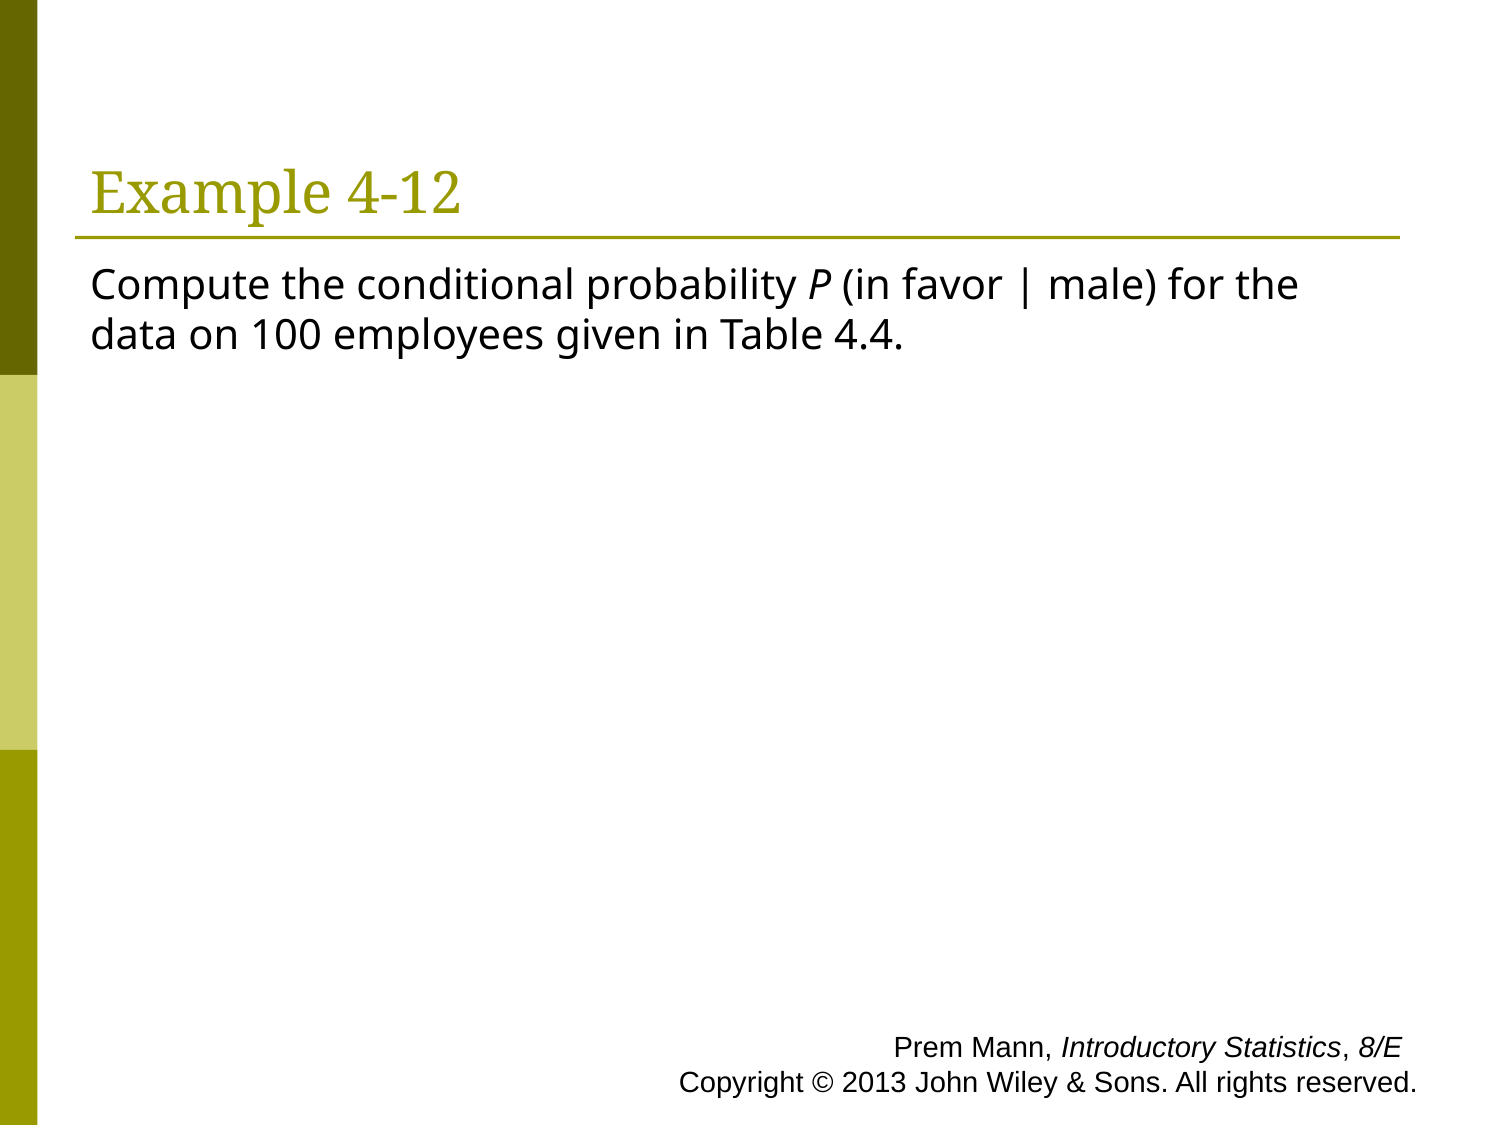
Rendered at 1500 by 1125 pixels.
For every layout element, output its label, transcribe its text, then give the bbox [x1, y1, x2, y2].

title Example 4-12 [75, 45, 1425, 233]
text_box Prem Mann, Introductory Statistics, 8/E Copyright © 2013 John Wiley & Sons. All rights reserved. [664, 1020, 1449, 1106]
list Compute the conditional probability P (in favor | male) for the data on 100 employees given in Table 4.4. [18, 249, 1388, 925]
